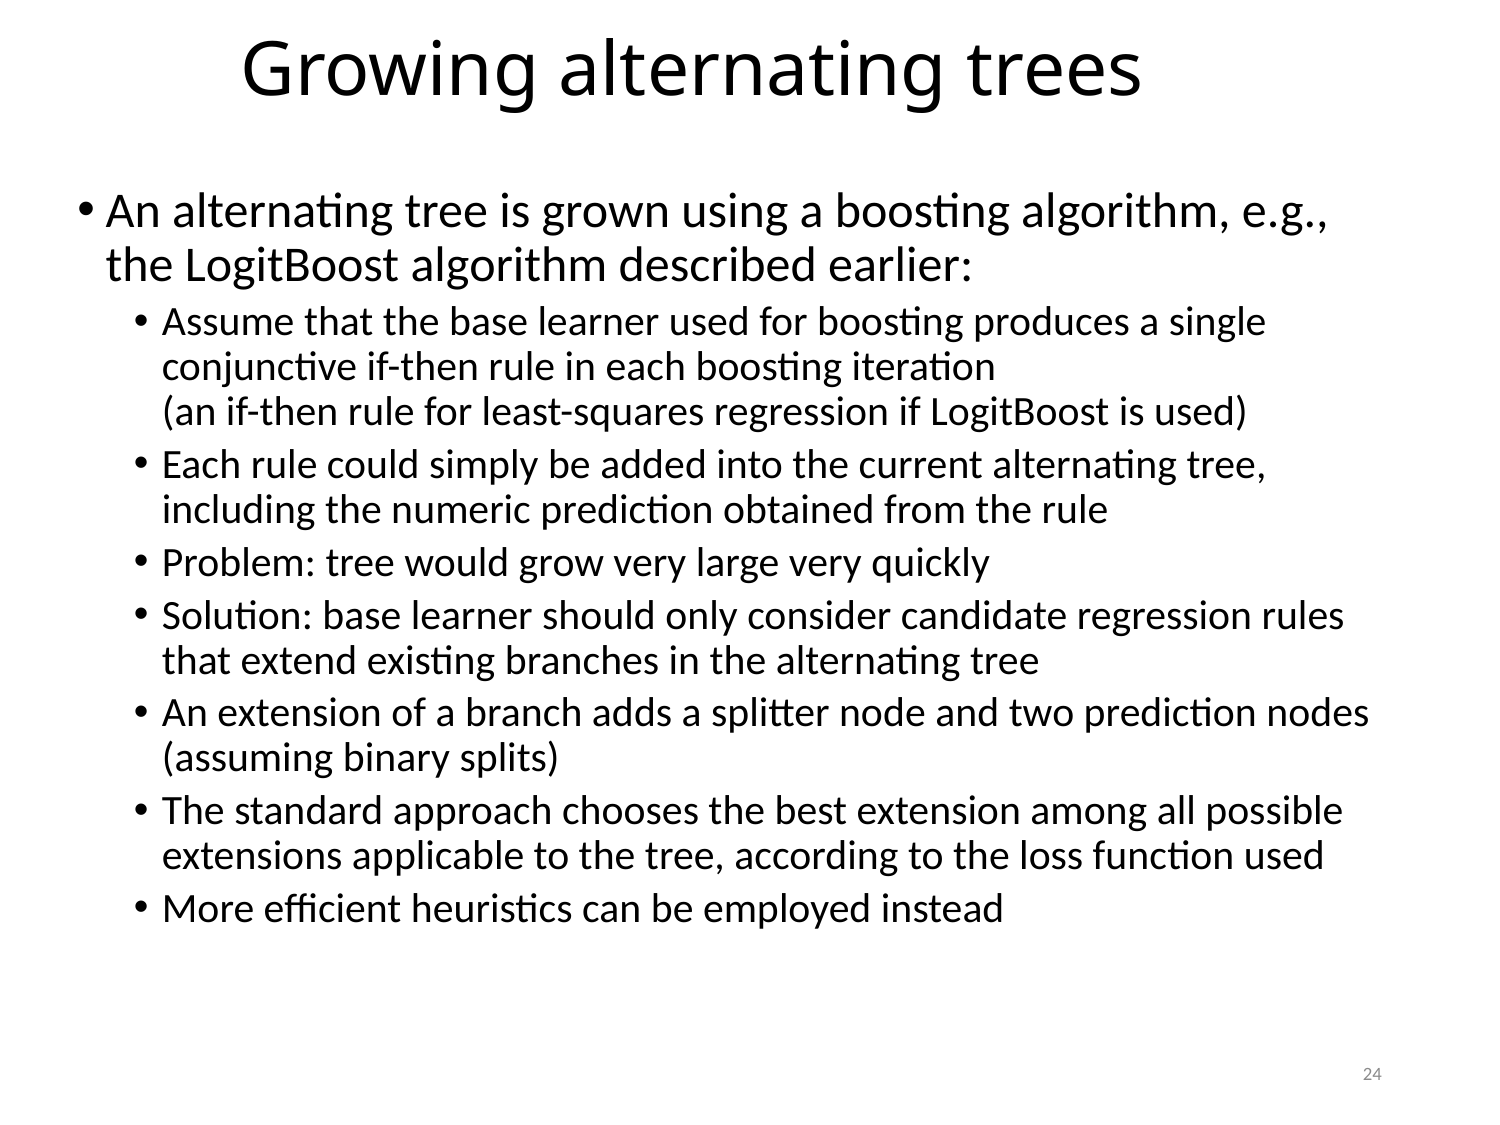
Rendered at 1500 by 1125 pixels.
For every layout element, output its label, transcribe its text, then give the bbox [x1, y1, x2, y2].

title Growing alternating trees [225, 0, 1356, 166]
slide_number 24 [1059, 1042, 1397, 1103]
list An alternating tree is grown using a boosting algorithm, e.g., the LogitBoost algorithm described earlier: Assume that the base learner used for boosting produces a single conjunctive if-then rule in each boosting iteration (an if-then rule for least-squares regression if LogitBoost is used) Each rule could simply be added into the current alternating tree, including the numeric prediction obtained from the rule Problem: tree would grow very large very quickly Solution: base learner should only consider candidate regression rules that extend existing branches in the alternating tree An extension of a branch adds a splitter node and two prediction nodes (assuming binary splits) The standard approach chooses the best extension among all possible extensions applicable to the tree, according to the loss function used More efficient heuristics can be employed instead [62, 176, 1414, 940]
